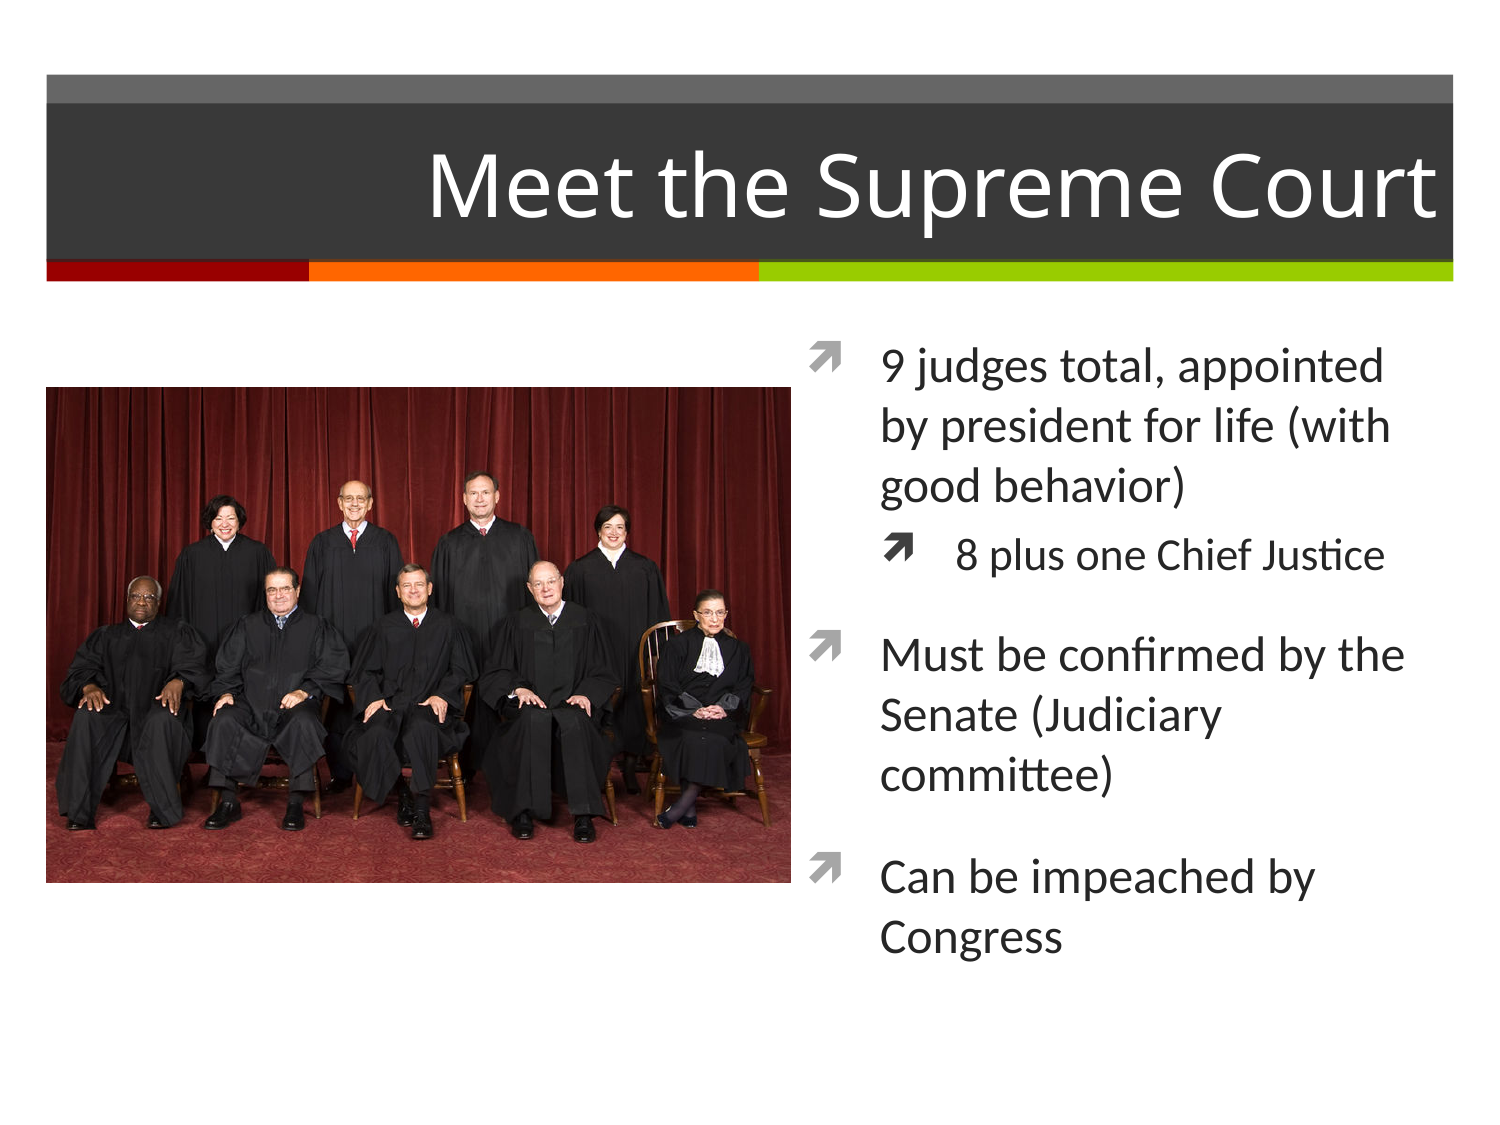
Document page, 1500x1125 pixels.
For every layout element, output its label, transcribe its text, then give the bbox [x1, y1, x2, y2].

list 9 judges total, appointed by president for life (with good behavior) 8 plus one Chief Justice Must be confirmed by the Senate (Judiciary committee) Can be impeached by Congress [790, 324, 1454, 1005]
title Meet the Supreme Court [46, 103, 1454, 263]
picture [46, 386, 791, 884]
